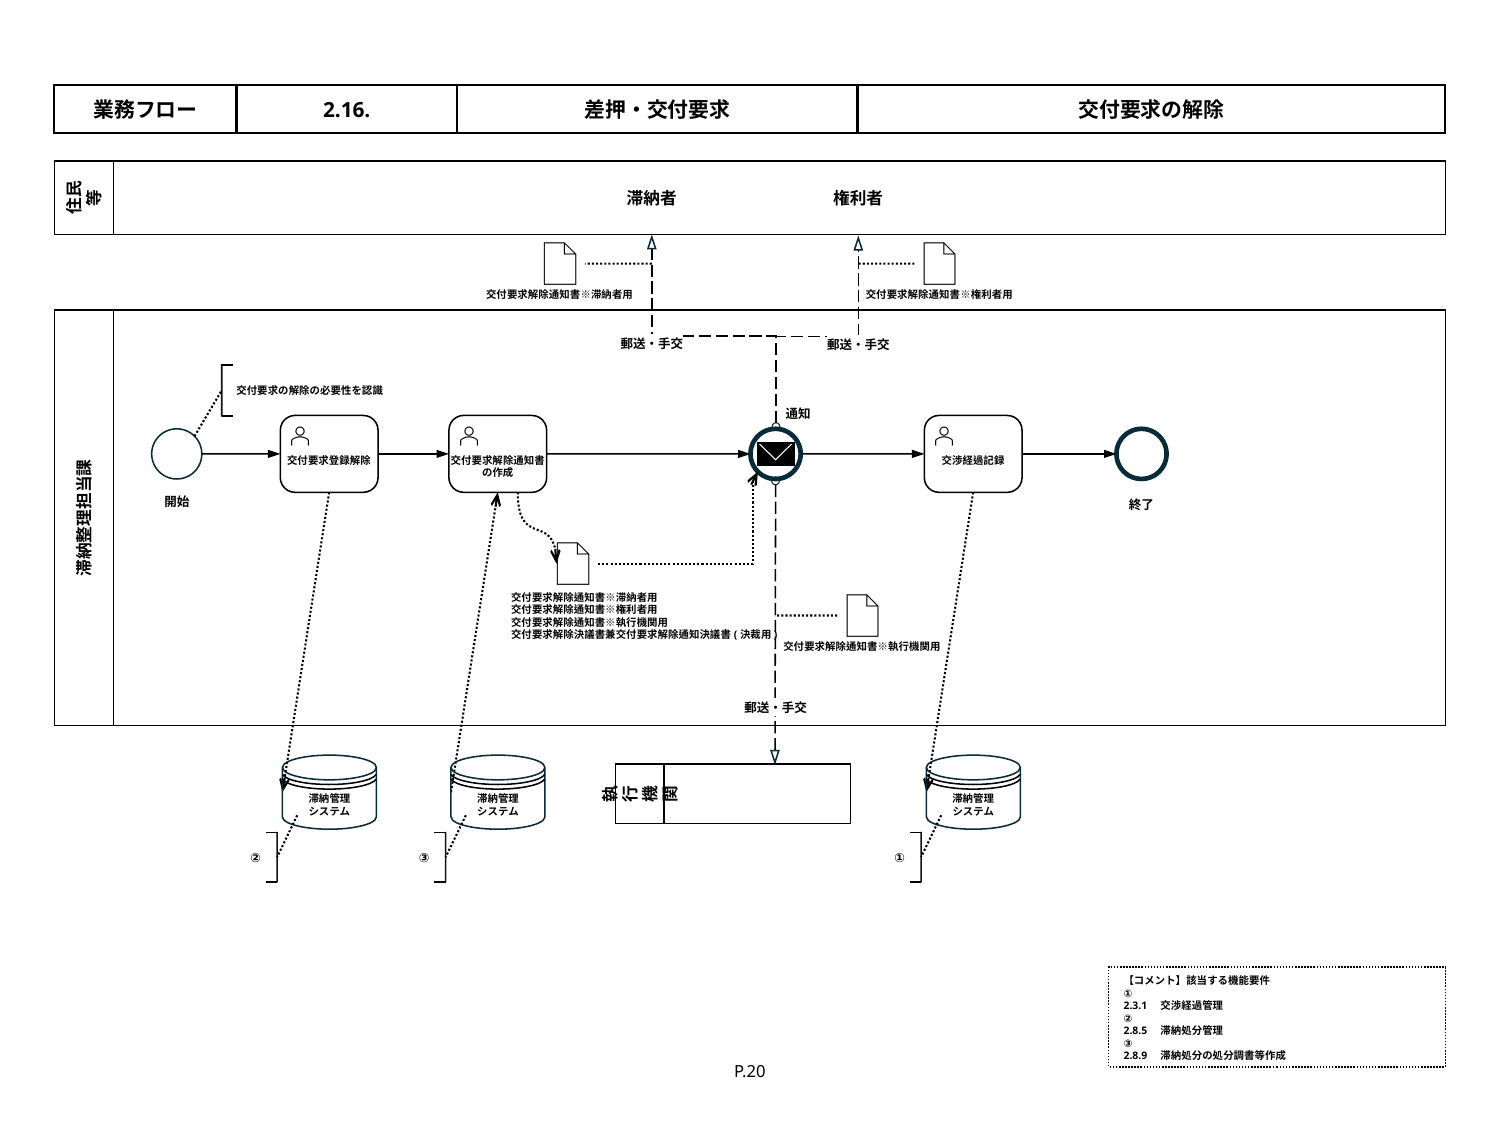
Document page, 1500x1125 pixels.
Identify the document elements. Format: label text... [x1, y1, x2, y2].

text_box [857, 237, 1022, 328]
slide_number P.20 [581, 1042, 919, 1103]
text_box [450, 754, 546, 830]
text_box 【コメント】該当する機能要件 ① 2.3.1 交渉経過管理 ② 2.8.5 滞納処分管理 ③ 2.8.9 滞納処分の処分調書等作成 [1107, 966, 1447, 1068]
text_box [597, 471, 759, 565]
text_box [341, 814, 467, 883]
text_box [53, 309, 1447, 727]
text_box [495, 491, 599, 631]
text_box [817, 814, 942, 883]
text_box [53, 160, 1447, 236]
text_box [281, 754, 377, 830]
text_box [193, 364, 401, 437]
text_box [594, 236, 916, 309]
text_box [615, 763, 851, 825]
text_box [53, 84, 1447, 134]
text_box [774, 589, 944, 680]
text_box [448, 414, 548, 493]
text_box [925, 754, 1021, 830]
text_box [173, 814, 298, 883]
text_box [749, 428, 802, 480]
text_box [279, 437, 379, 493]
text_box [923, 414, 1023, 493]
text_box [478, 237, 653, 328]
